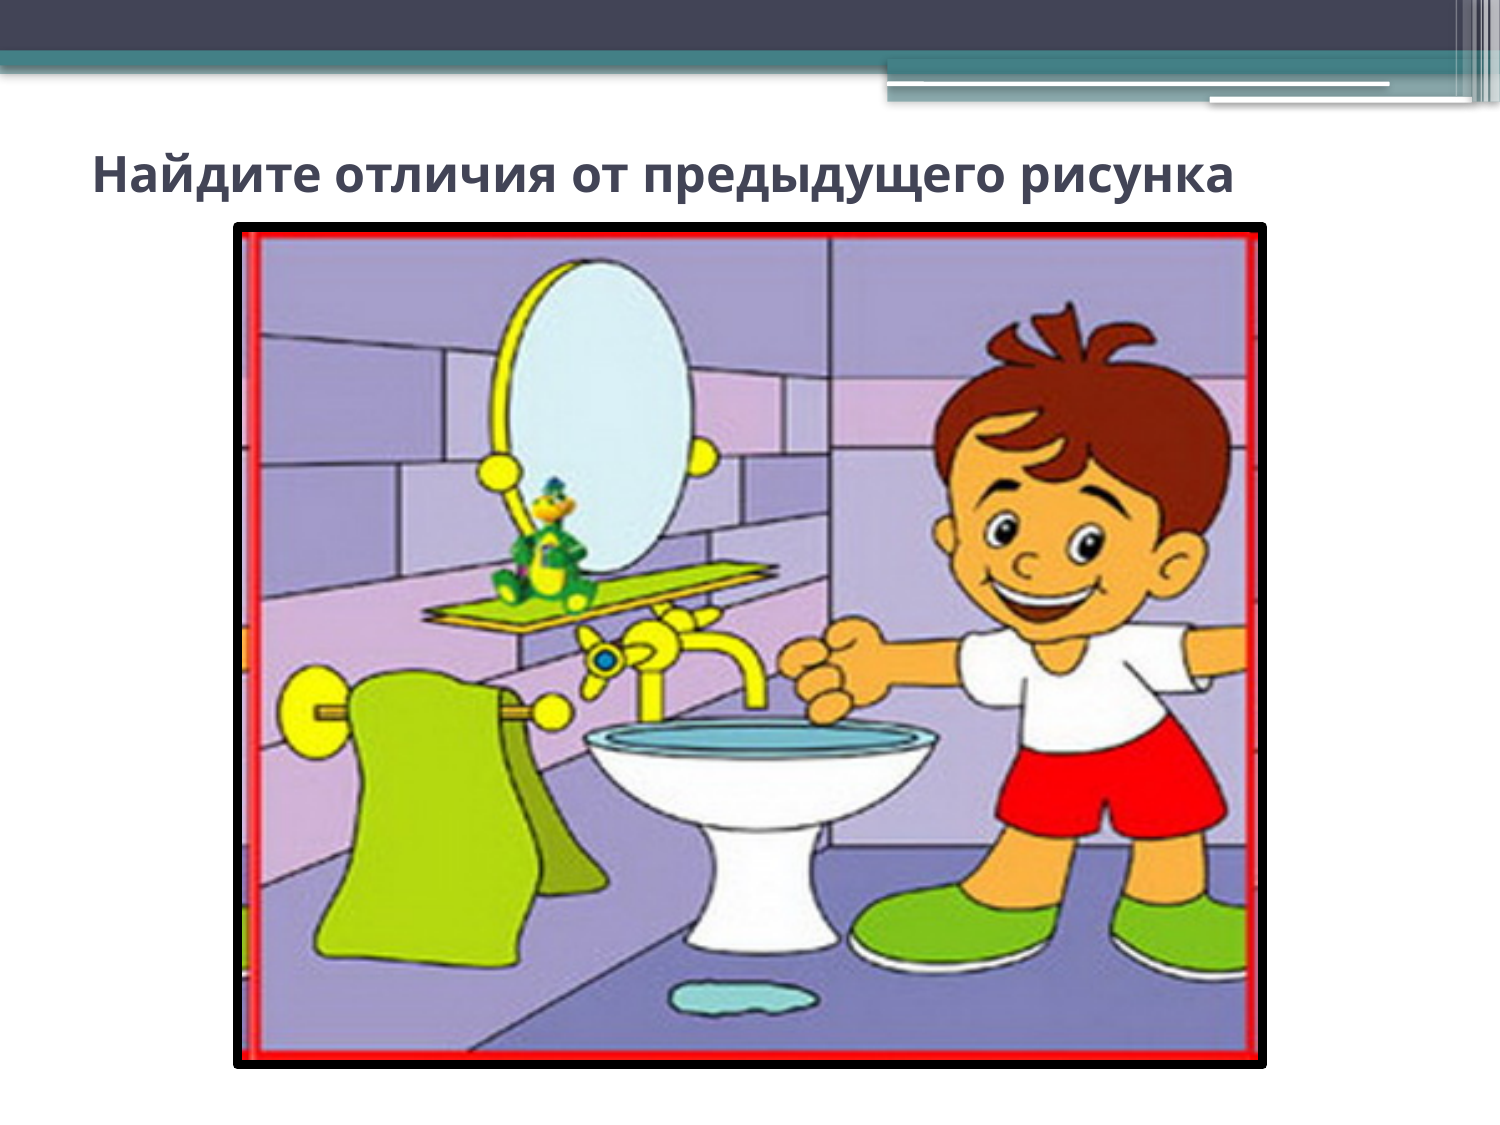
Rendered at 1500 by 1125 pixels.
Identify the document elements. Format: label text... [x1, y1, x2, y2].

title Найдите отличия от предыдущего рисунка [76, 113, 1427, 232]
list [241, 231, 1259, 1061]
